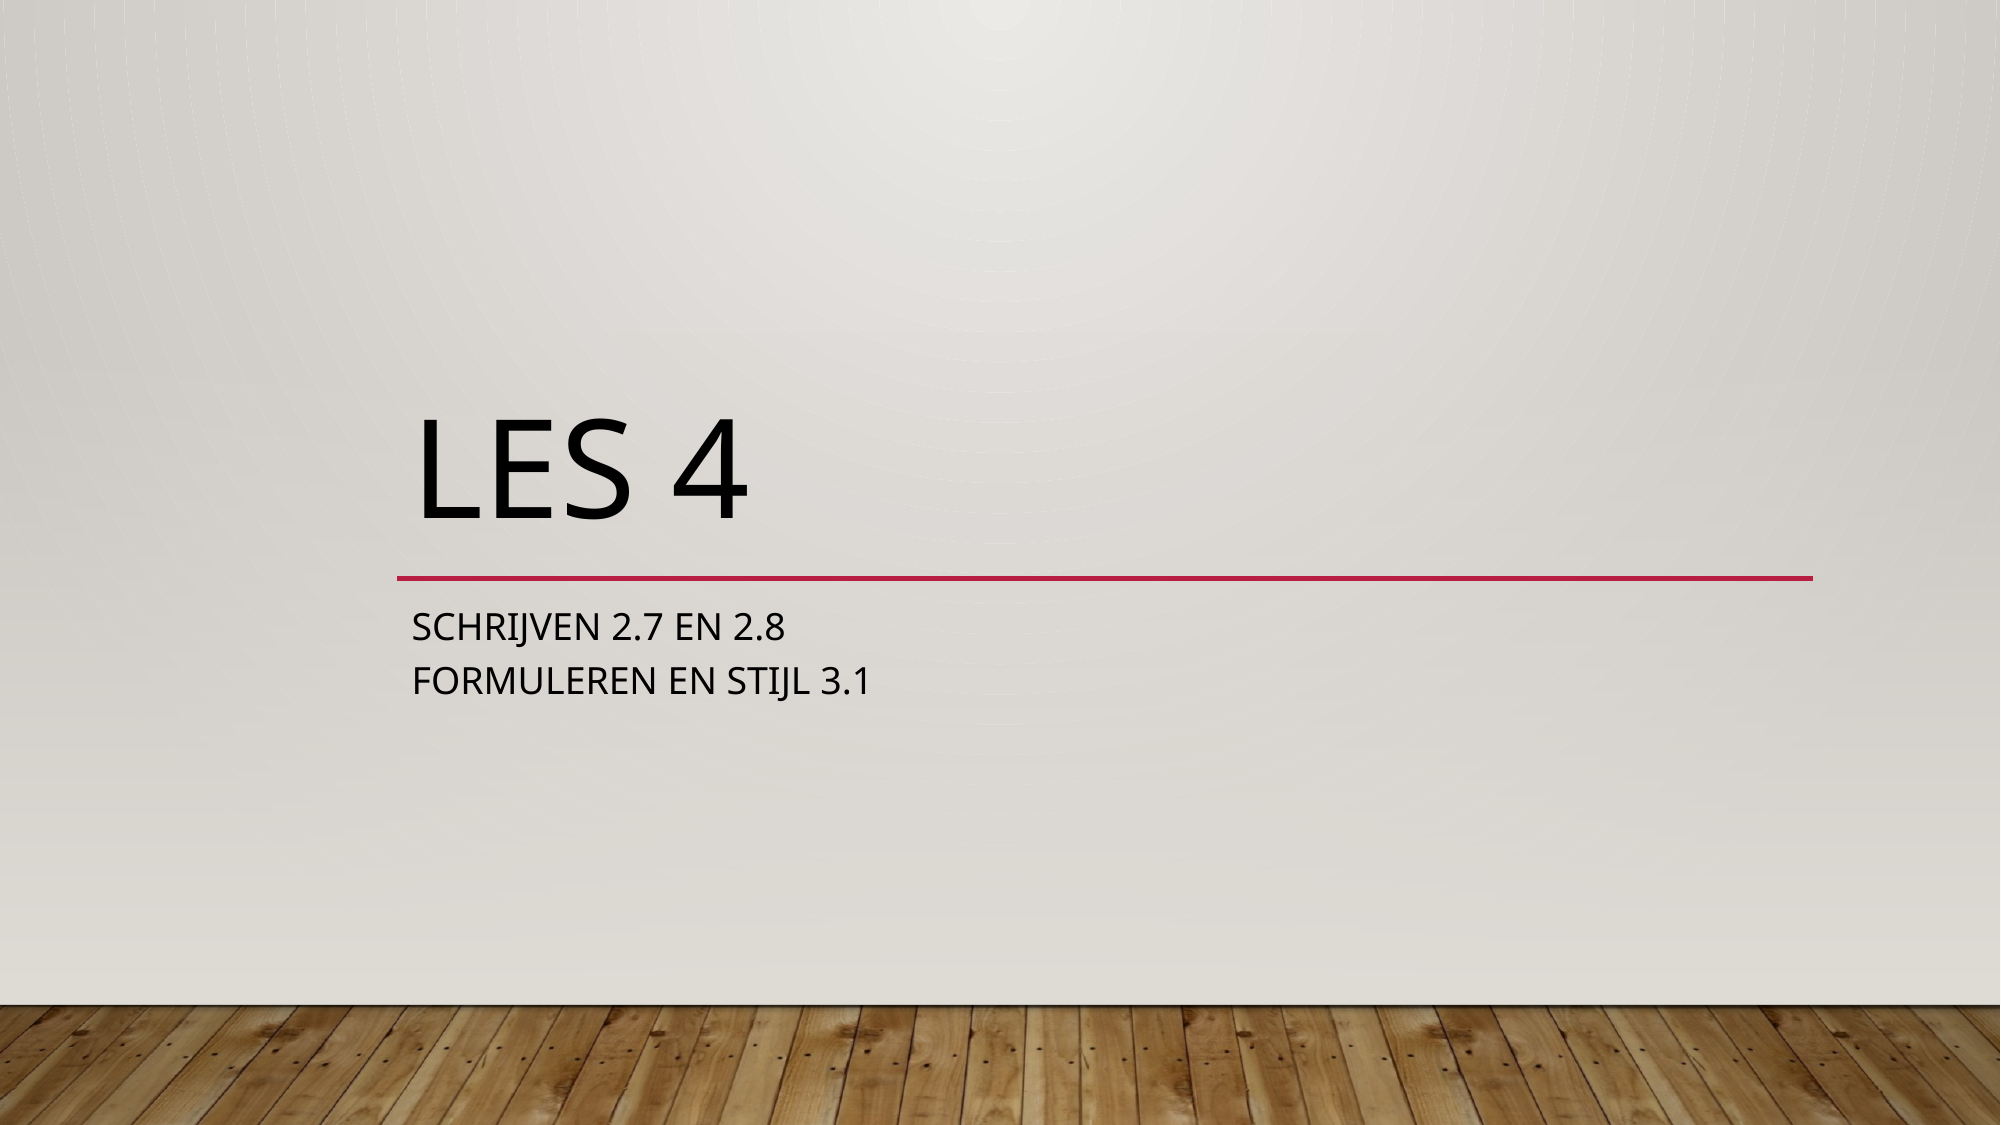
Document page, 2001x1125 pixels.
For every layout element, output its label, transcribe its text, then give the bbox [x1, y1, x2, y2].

subtitle Schrijven 2.7 en 2.8 Formuleren en stijl 3.1 [396, 579, 1814, 740]
title Les 4 [396, 131, 1814, 549]
picture [0, 1005, 2000, 1125]
